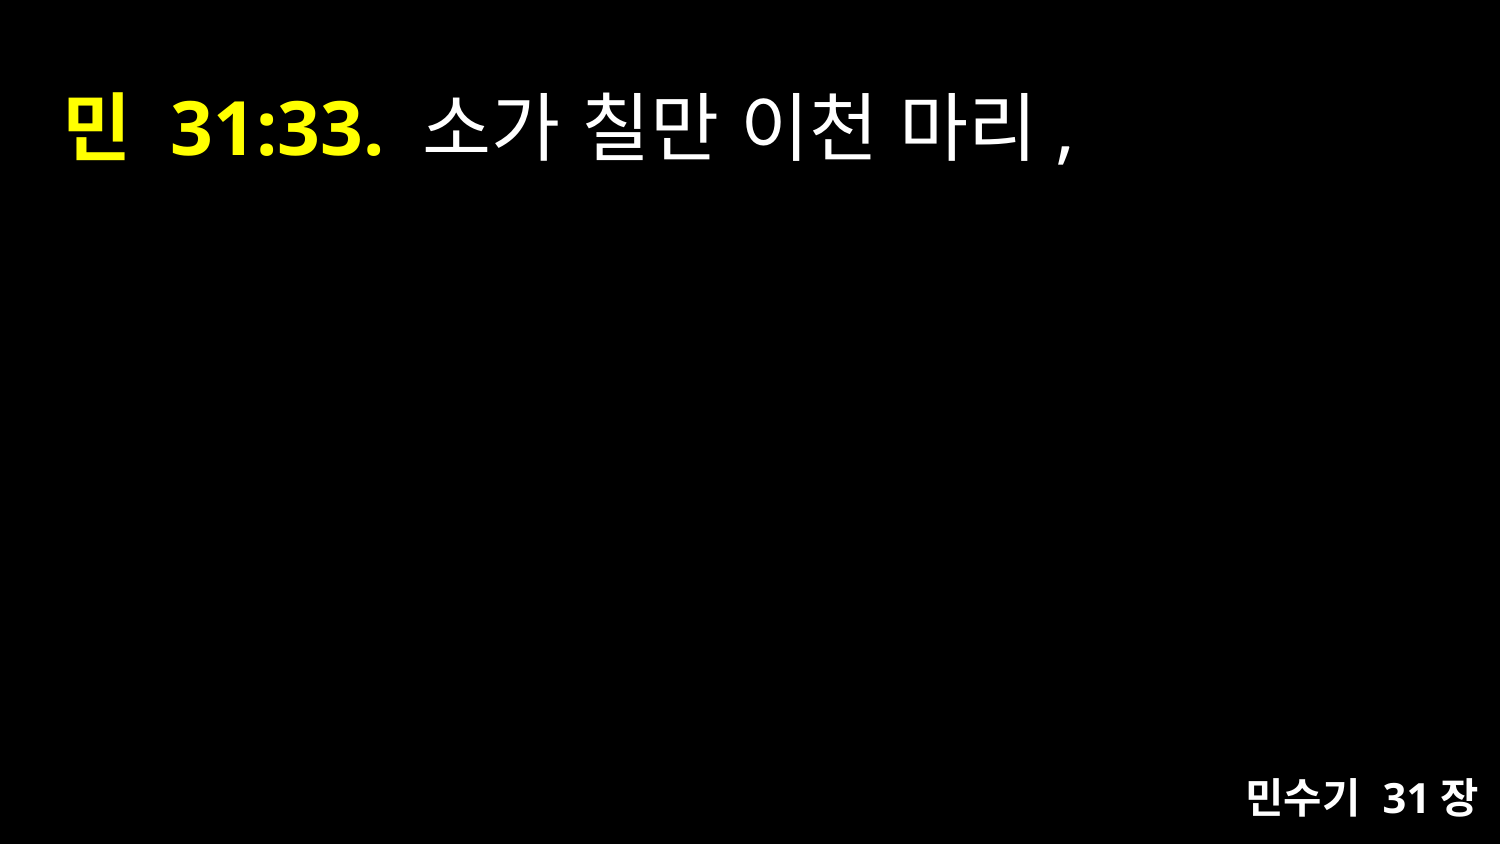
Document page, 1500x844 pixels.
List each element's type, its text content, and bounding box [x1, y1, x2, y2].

title 민 31:33. 소가 칠만 이천 마리, [0, 0, 1500, 844]
subtitle 민수기 31장 [916, 770, 1500, 844]
